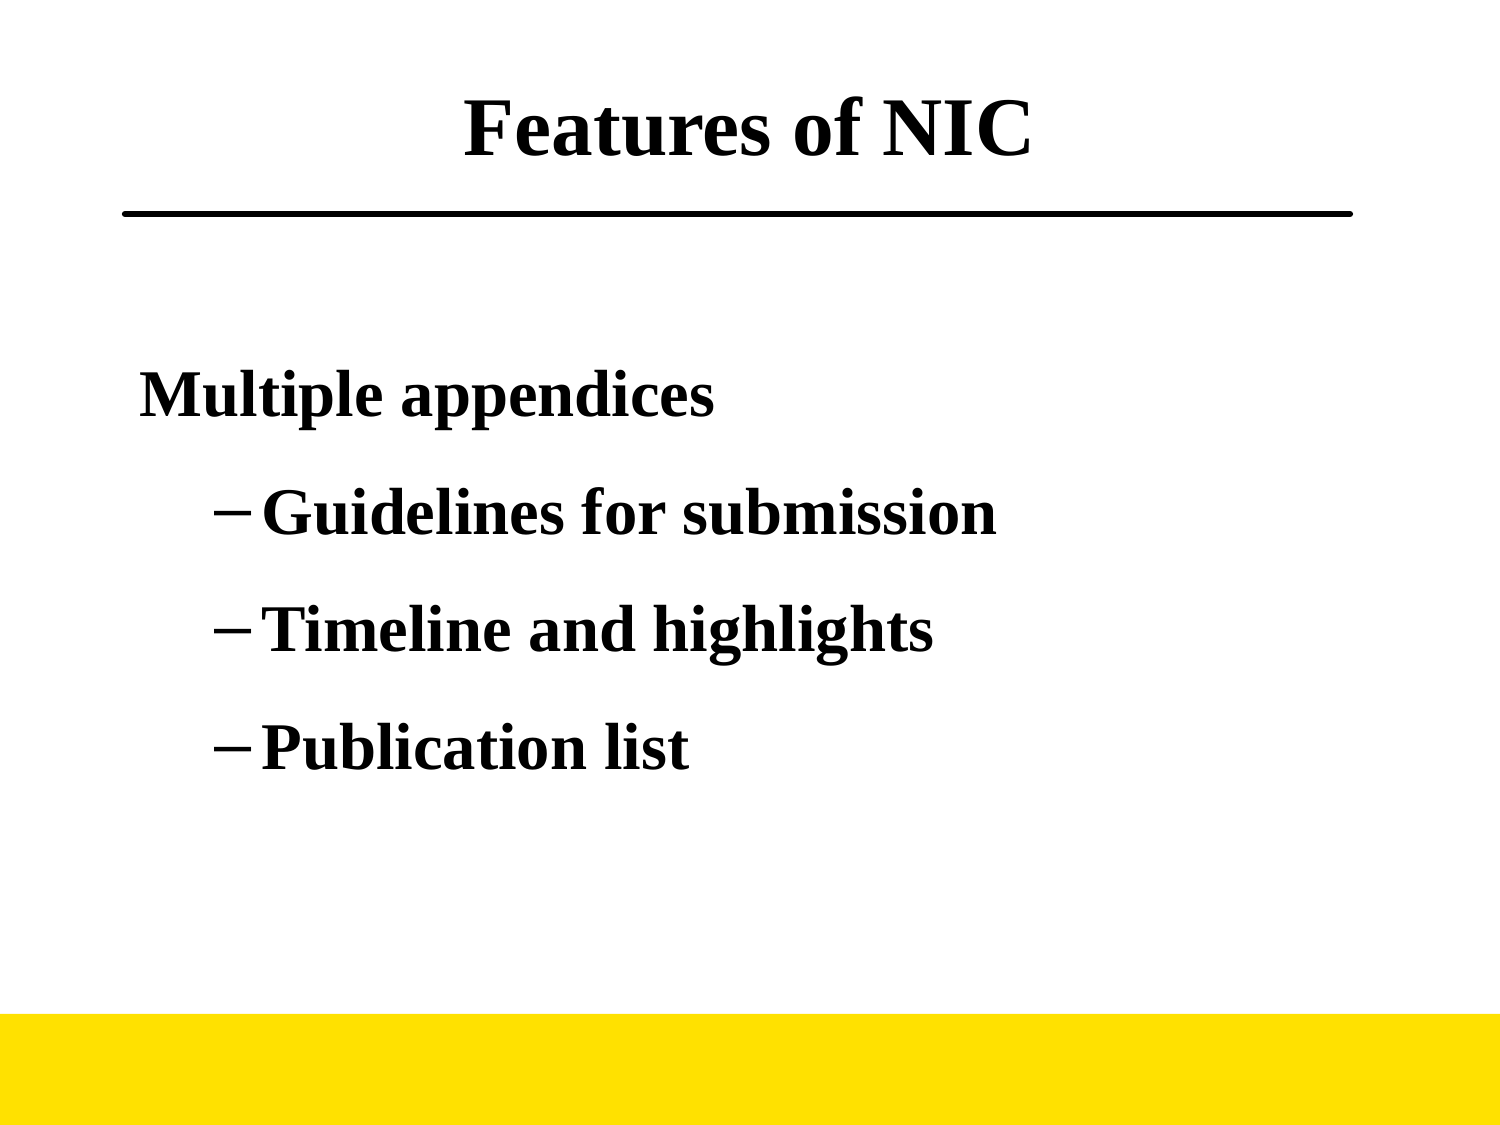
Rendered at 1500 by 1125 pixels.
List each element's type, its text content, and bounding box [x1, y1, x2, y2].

list Multiple appendices Guidelines for submission Timeline and highlights Publication list [125, 224, 1350, 963]
title Features of NIC [75, 45, 1425, 200]
